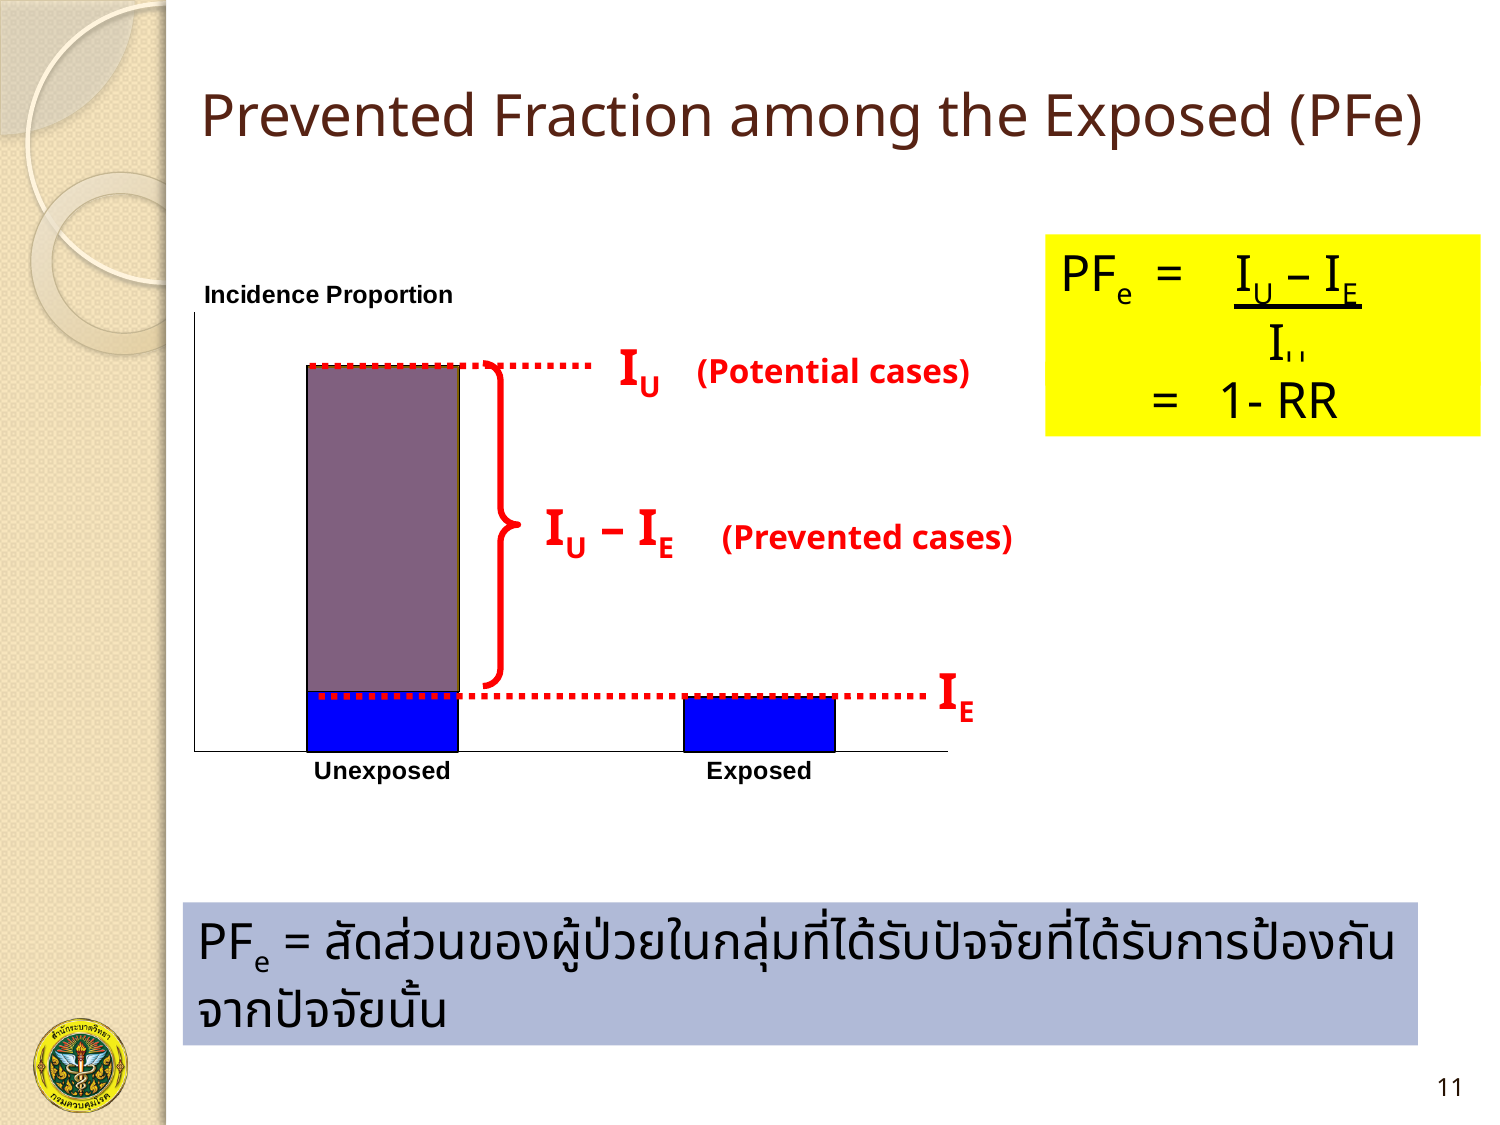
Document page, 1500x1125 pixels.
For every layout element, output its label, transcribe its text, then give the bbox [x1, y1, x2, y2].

chart [177, 222, 1058, 821]
title Prevented Fraction among the Exposed (PFe) [185, 19, 1463, 207]
slide_number 11 [1413, 1034, 1488, 1113]
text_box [1045, 234, 1481, 371]
text_box = 1- RR [1064, 380, 1481, 437]
text_box PFe = สัดส่วนของผู้ป่วยในกลุ่มที่ได้รับปัจจัยที่ได้รับการป้องกันจากปัจจัยนั้น [182, 902, 1418, 1046]
picture [33, 1018, 128, 1113]
